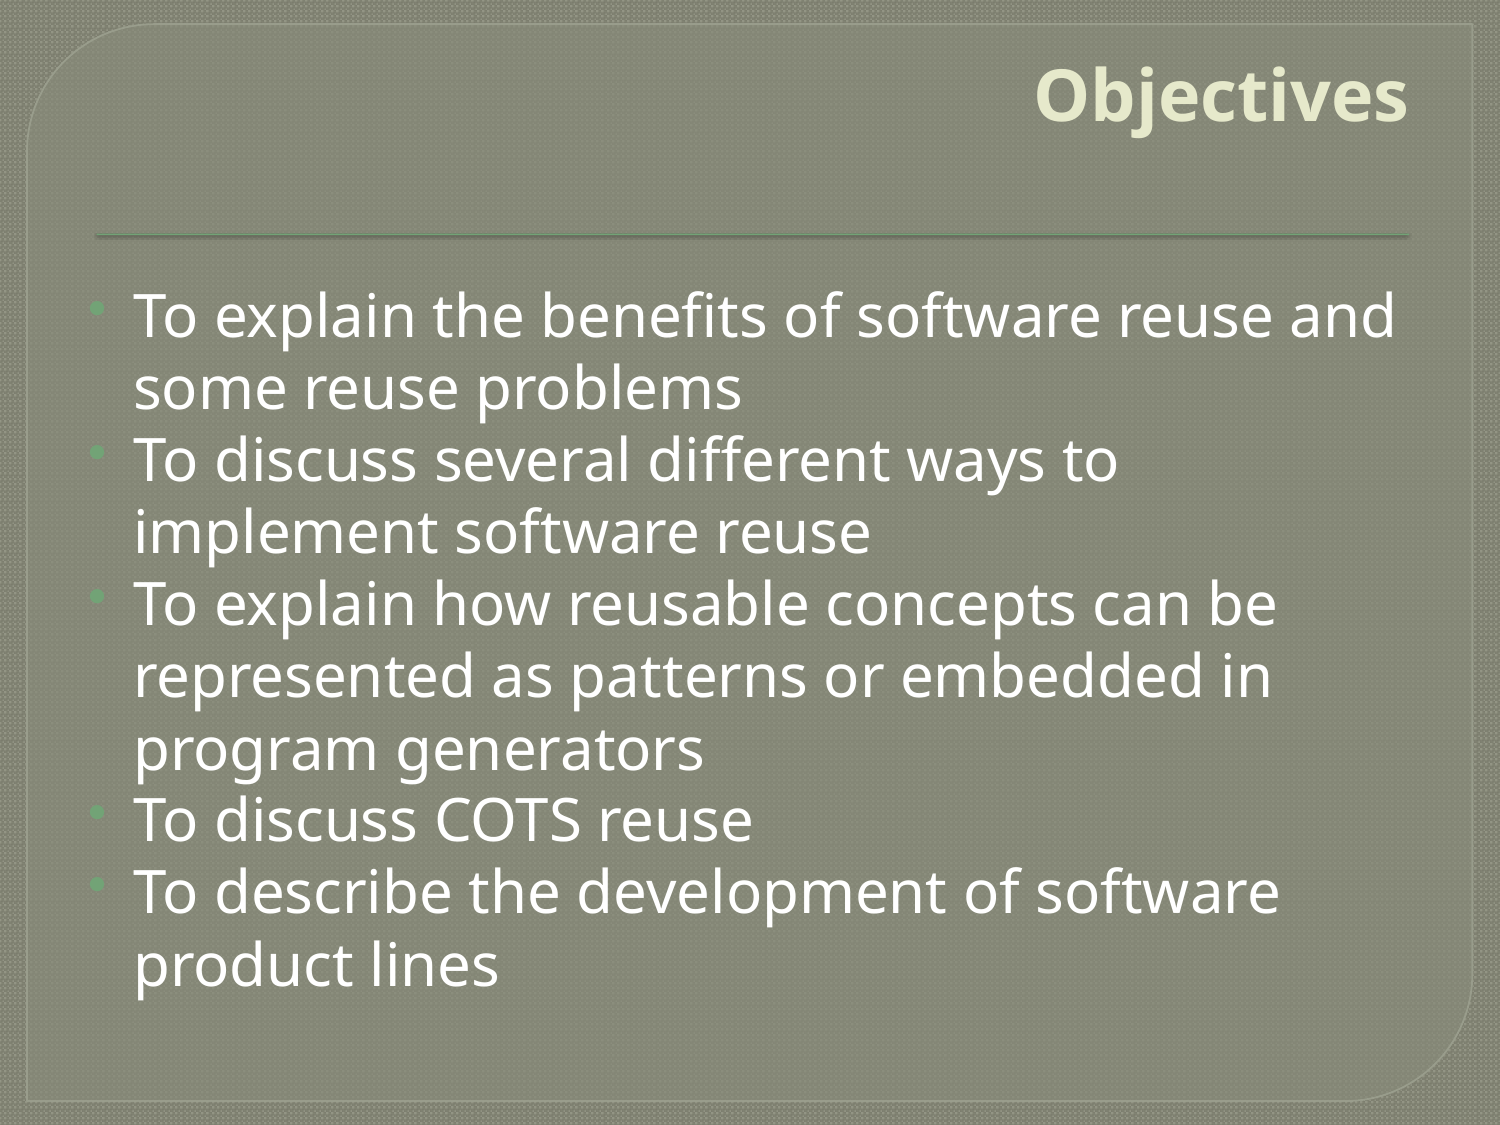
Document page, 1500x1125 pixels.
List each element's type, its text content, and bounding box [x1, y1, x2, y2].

title Objectives [75, 41, 1425, 230]
list To explain the benefits of software reuse and some reuse problems To discuss several different ways to implement software reuse To explain how reusable concepts can be represented as patterns or embedded in program generators To discuss COTS reuse To describe the development of software product lines [74, 269, 1426, 1013]
